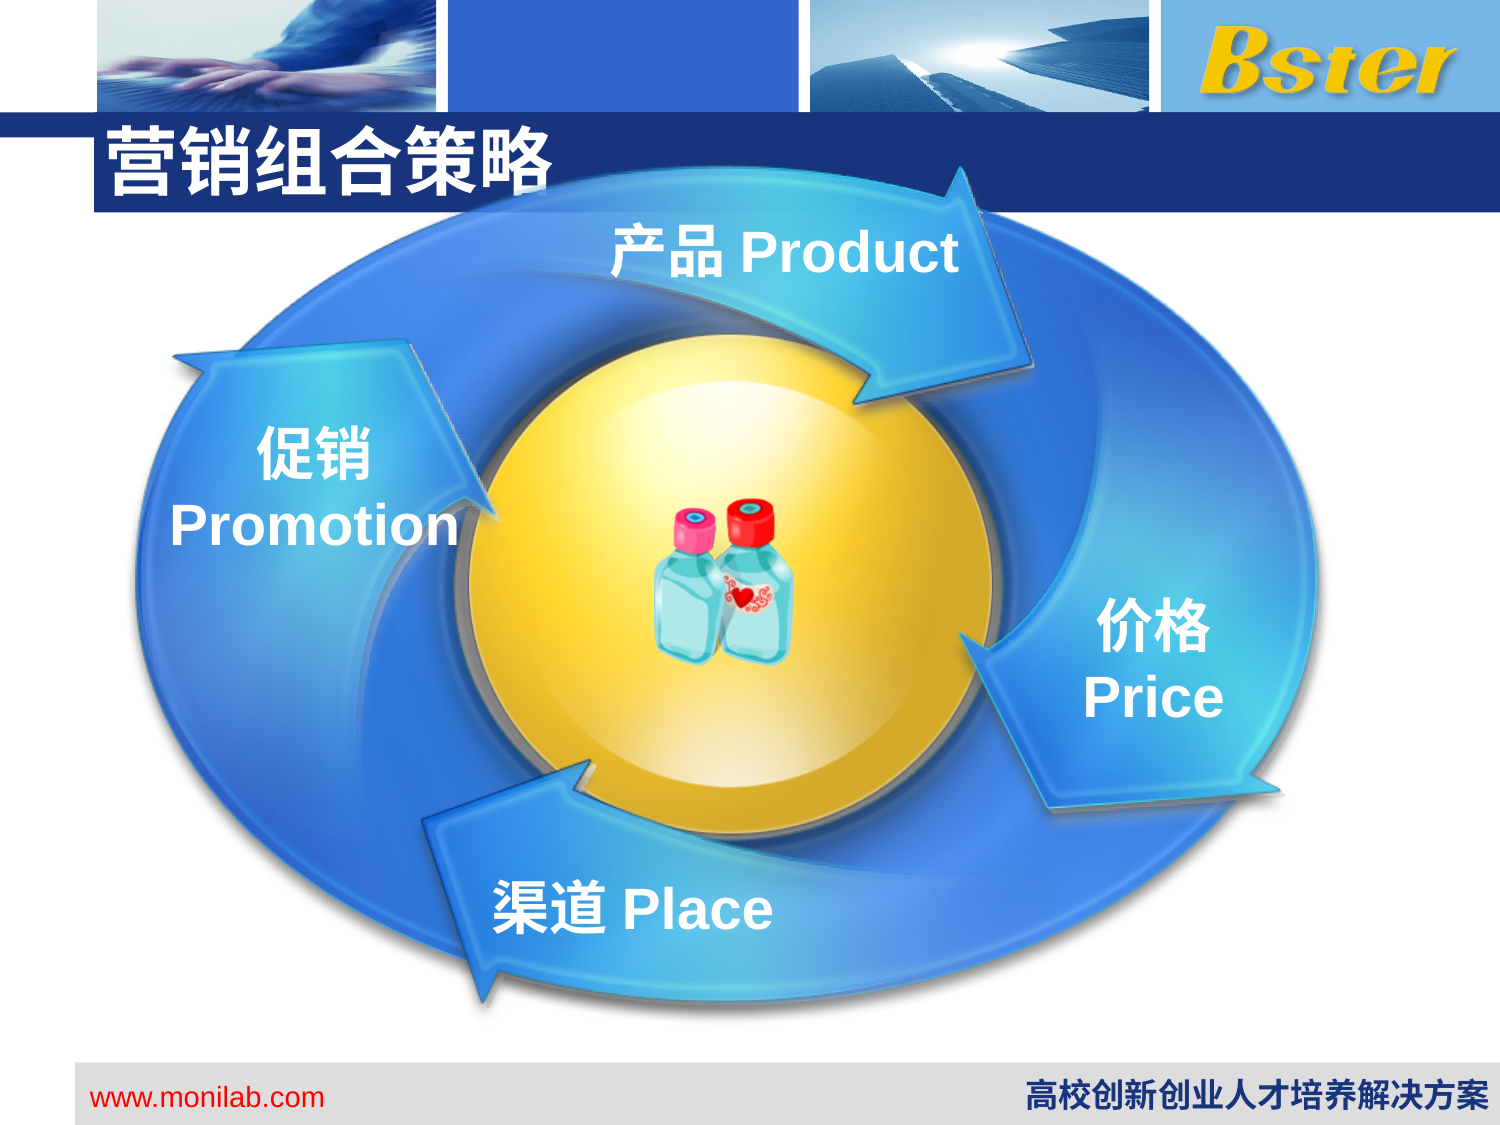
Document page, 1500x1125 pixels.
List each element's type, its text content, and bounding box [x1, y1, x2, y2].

picture [125, 169, 1332, 1027]
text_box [125, 338, 506, 866]
picture [1199, 26, 1458, 94]
picture [125, 169, 376, 338]
picture [506, 426, 947, 758]
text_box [376, 165, 1045, 426]
picture [810, 0, 1150, 112]
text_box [409, 758, 1059, 1024]
picture [97, 0, 437, 112]
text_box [947, 278, 1328, 830]
title 营销组合策略 [88, 113, 1369, 206]
